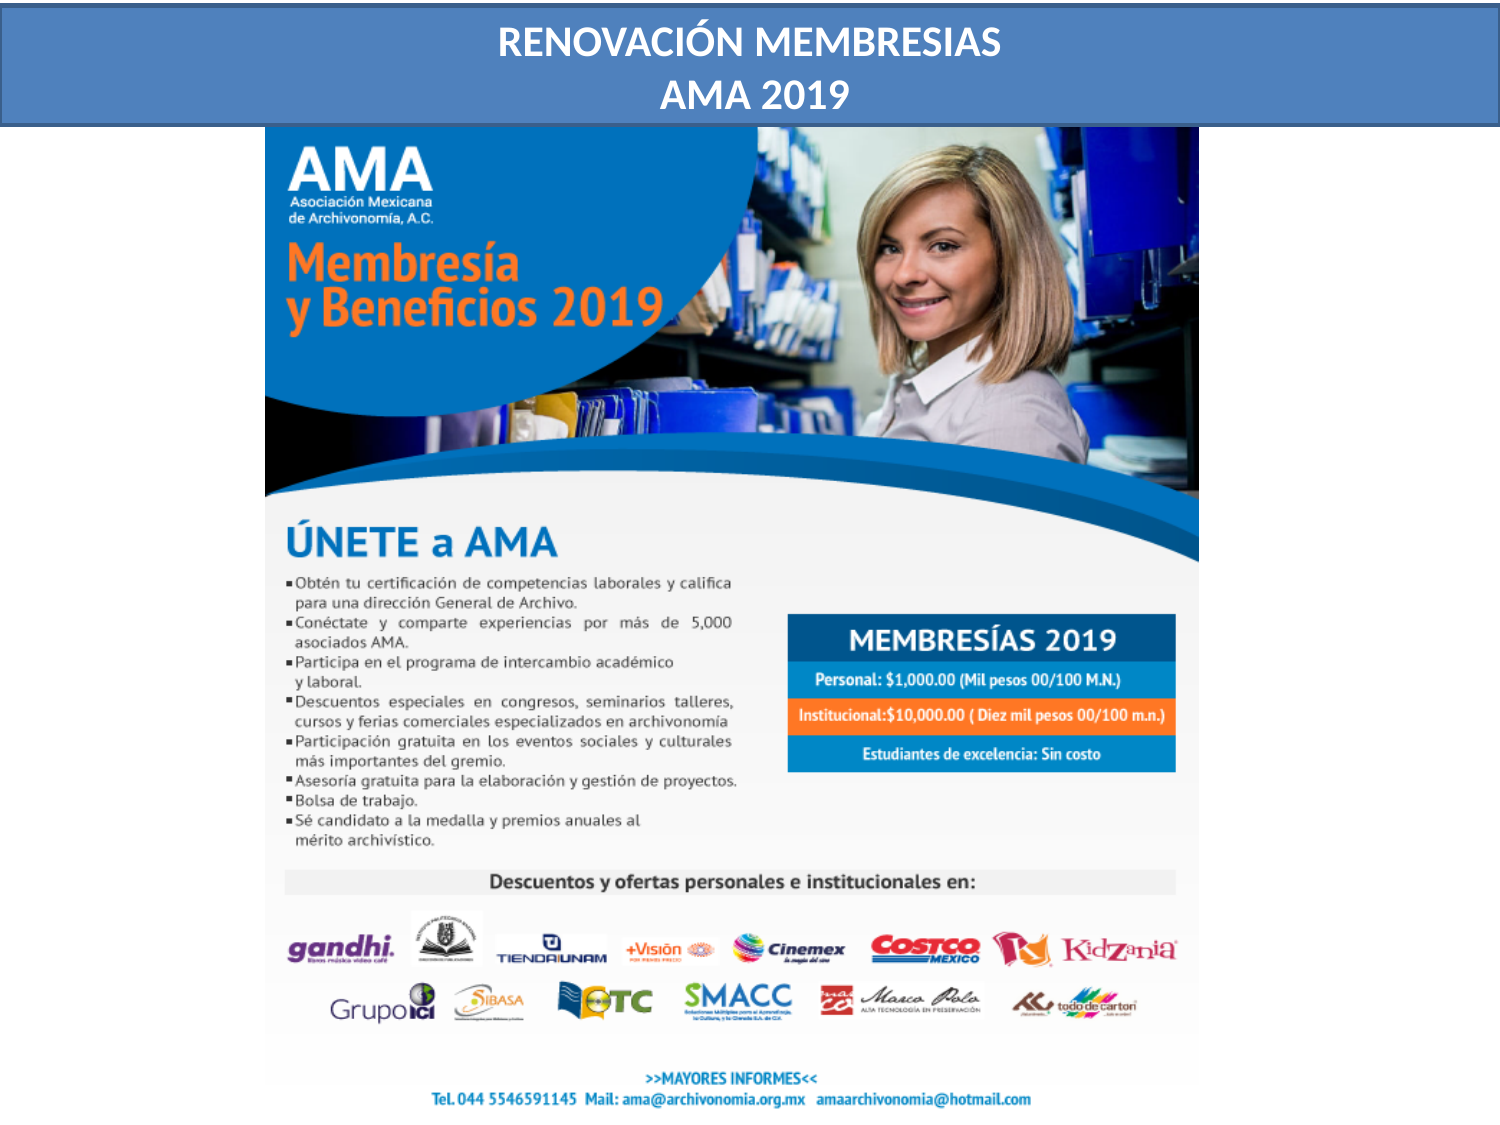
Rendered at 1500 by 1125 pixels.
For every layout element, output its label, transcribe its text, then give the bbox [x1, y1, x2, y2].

picture [265, 125, 1200, 1125]
text_box RENOVACIÓN MEMBRESIAS AMA 2019 [0, 3, 1500, 127]
